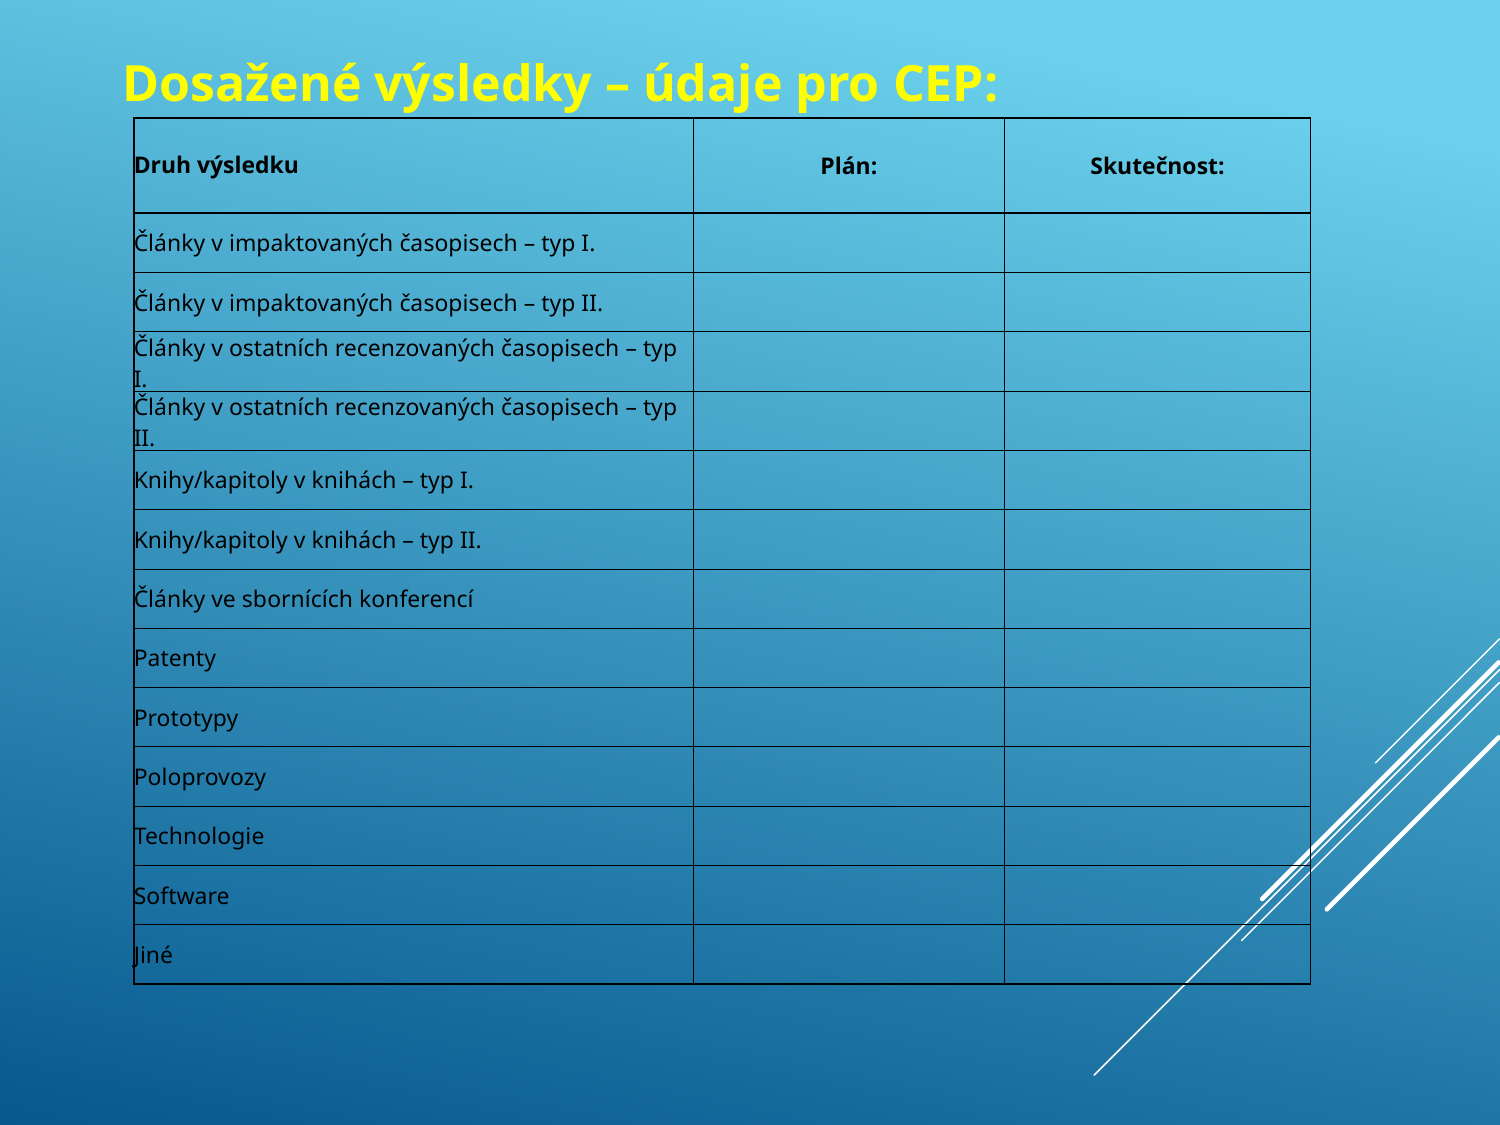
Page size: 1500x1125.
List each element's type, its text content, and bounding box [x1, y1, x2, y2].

table_cell [1005, 807, 1310, 865]
table_cell [694, 807, 1004, 865]
table_cell [694, 214, 1004, 272]
table_cell Patenty [135, 629, 693, 687]
table_cell [694, 866, 1004, 924]
table_cell Články v impaktovaných časopisech – typ I. [135, 214, 693, 272]
table_cell [1005, 688, 1310, 746]
table_header Druh výsledku [135, 119, 693, 212]
table_cell [1005, 629, 1310, 687]
table_cell [1005, 214, 1310, 272]
table_cell [694, 451, 1004, 509]
table_cell [1005, 332, 1310, 391]
table_cell Články v ostatních recenzovaných časopisech – typ I. [135, 332, 693, 391]
table_cell [694, 273, 1004, 331]
table_cell [1005, 451, 1310, 509]
table_cell [1005, 747, 1310, 806]
table_cell [694, 510, 1004, 569]
table_cell [1005, 570, 1310, 628]
table_cell Jiné [135, 925, 693, 983]
table_cell [1005, 392, 1310, 450]
table_cell [694, 925, 1004, 983]
table_cell Články v impaktovaných časopisech – typ II. [135, 273, 693, 331]
table_cell [694, 570, 1004, 628]
text_box Dosažené výsledky – údaje pro CEP: [107, 37, 1352, 119]
table_cell [1005, 273, 1310, 331]
table_cell Články ve sbornících konferencí [135, 570, 693, 628]
table_cell [694, 688, 1004, 746]
table_cell [1005, 866, 1310, 924]
table_cell Články v ostatních recenzovaných časopisech – typ II. [135, 392, 693, 450]
table_cell [694, 392, 1004, 450]
table_cell [694, 629, 1004, 687]
table_cell Software [135, 866, 693, 924]
table_cell [694, 332, 1004, 391]
table_cell [1005, 510, 1310, 569]
table_cell Poloprovozy [135, 747, 693, 806]
table_cell Knihy/kapitoly v knihách – typ I. [135, 451, 693, 509]
table_cell [1005, 925, 1310, 983]
table_cell Technologie [135, 807, 693, 865]
table_cell Knihy/kapitoly v knihách – typ II. [135, 510, 693, 569]
table_header Plán: [694, 119, 1004, 212]
table_cell Prototypy [135, 688, 693, 746]
table_cell [694, 747, 1004, 806]
table_header Skutečnost: [1005, 119, 1310, 212]
